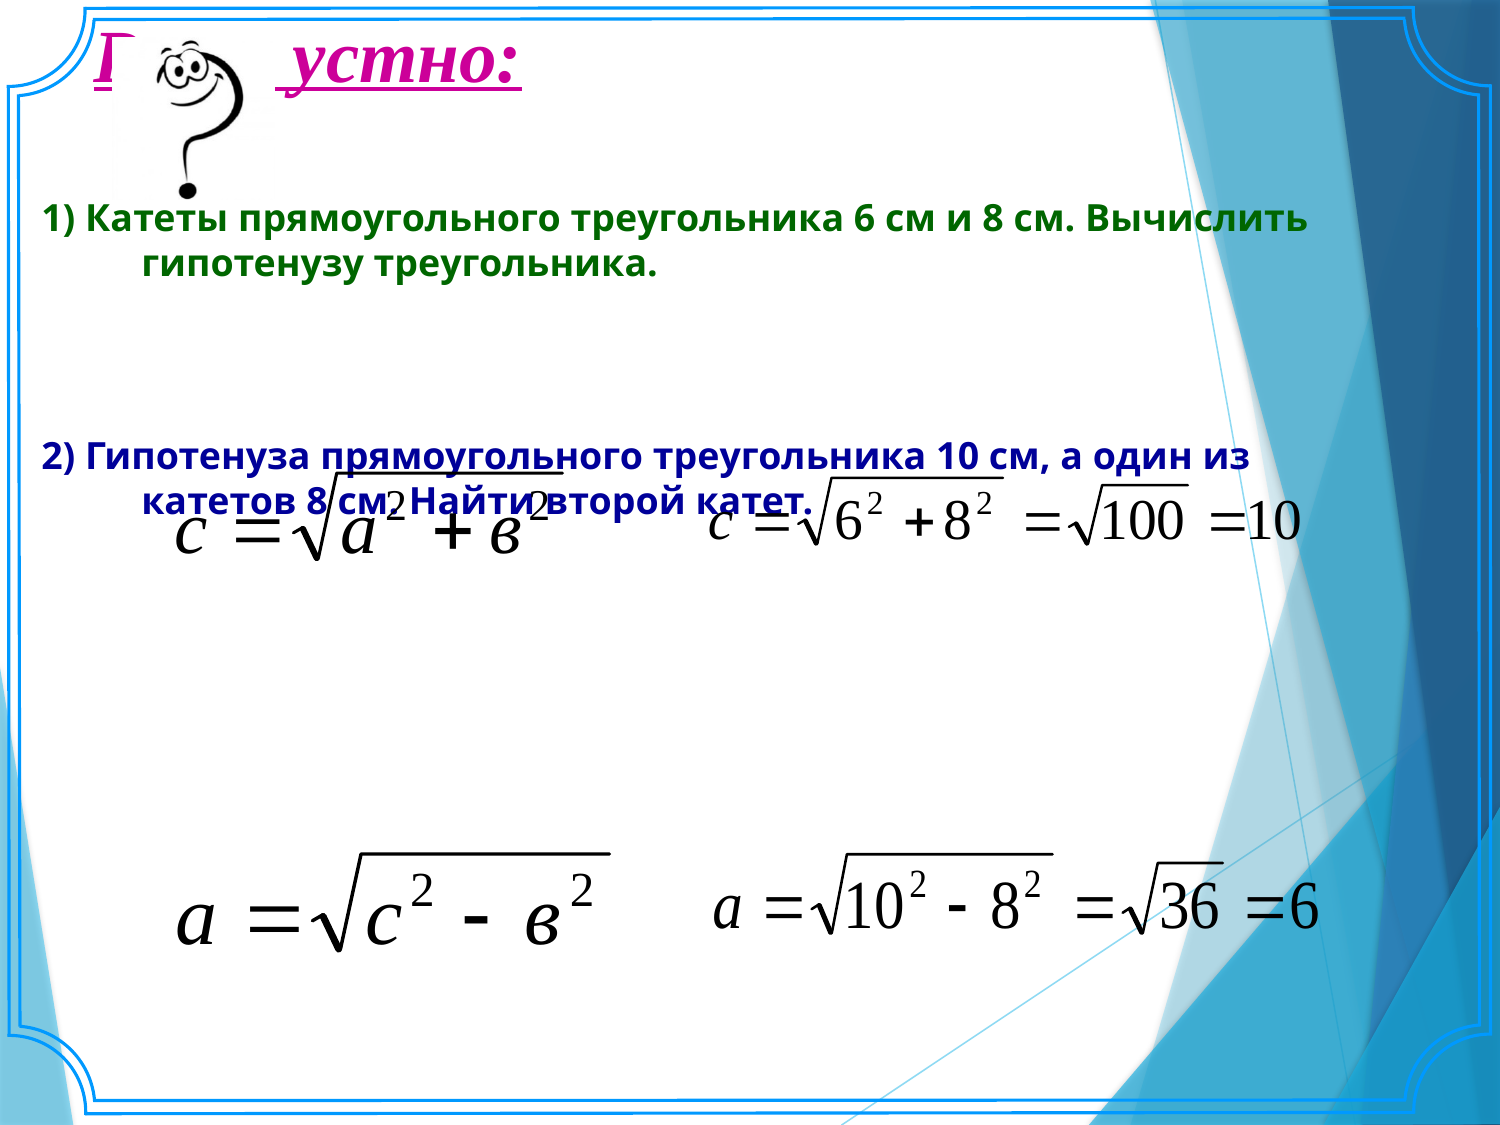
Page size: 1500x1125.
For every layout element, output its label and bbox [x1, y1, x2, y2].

text_box [702, 836, 1329, 952]
text_box [3, 0, 1496, 1122]
text_box [161, 832, 626, 973]
picture [111, 36, 276, 201]
